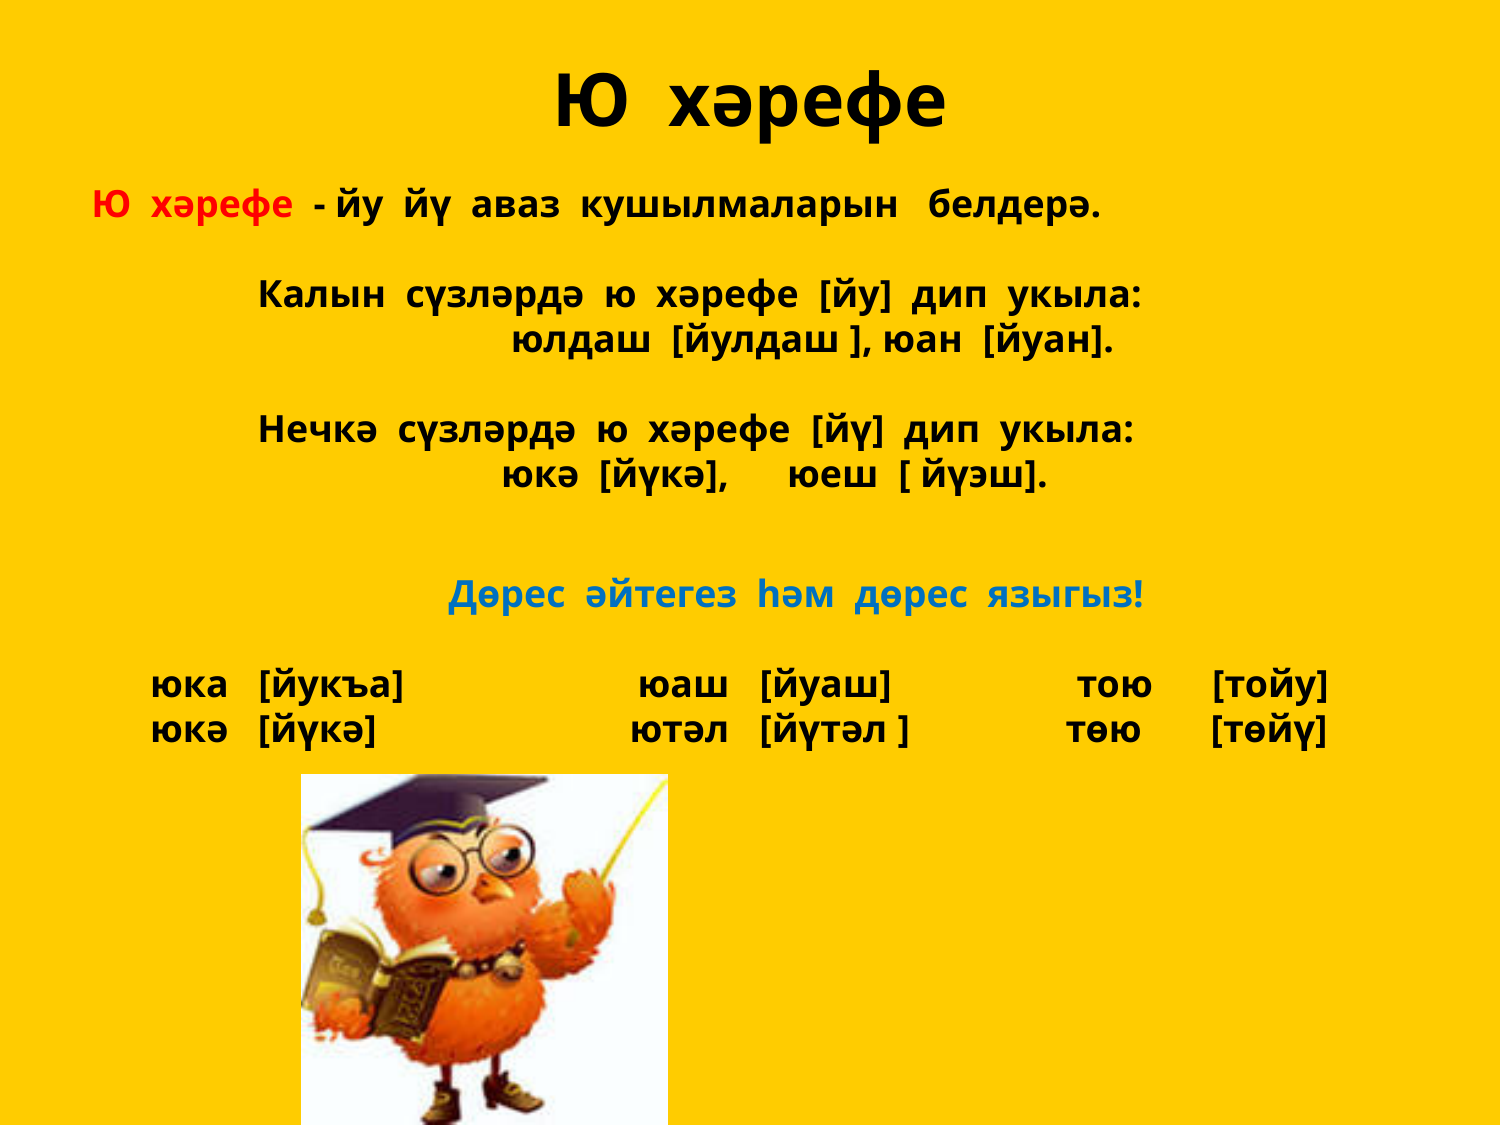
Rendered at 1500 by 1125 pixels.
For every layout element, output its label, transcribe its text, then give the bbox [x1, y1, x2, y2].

title Ю хәрефе [75, 45, 1425, 149]
picture [300, 774, 668, 1125]
text_box Дөрес әйтегез һәм дөрес языгыз! юка [йукъа] юаш [йуаш] тою [тойу] юкә [йүкә] ютәл [йүтәл ] төю [төйү] [76, 562, 1376, 758]
text_box Ю хәрефе - йу йү аваз кушылмаларын белдерә. Калын сүзләрдә ю хәрефе [йу] дип укыла: юлдаш [йулдаш ], юан [йуан]. Нечкә сүзләрдә ю хәрефе [йү] дип укыла: юкә [йүкә], юеш [ йүэш]. [76, 172, 1412, 503]
